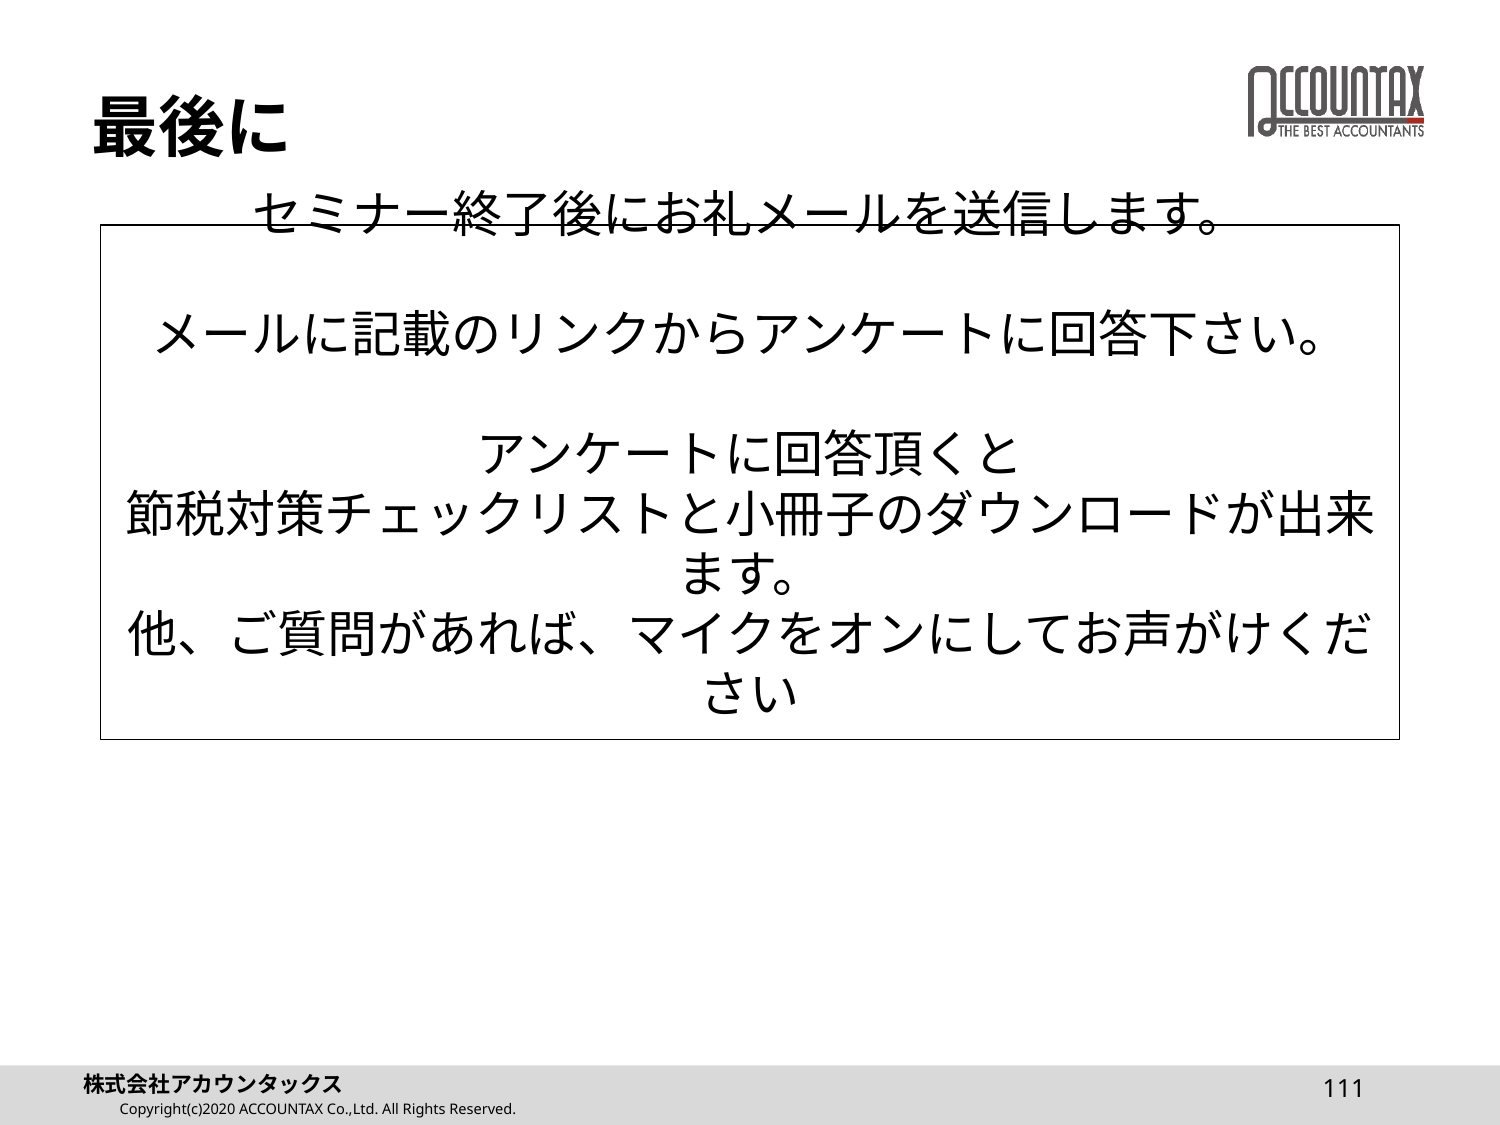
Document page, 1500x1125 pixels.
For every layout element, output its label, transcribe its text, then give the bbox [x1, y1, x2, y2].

picture [1267, 66, 1424, 137]
slide_number 111 [1266, 1064, 1422, 1118]
text_box セミナー終了後にお礼メールを送信します。 メールに記載のリンクからアンケートに回答下さい。 アンケートに回答頂くと 節税対策チェックリストと小冊子のダウンロードが出来ます。 他、ご質問があれば、マイクをオンにしてお声がけください [100, 225, 1400, 740]
title 最後に [76, 31, 1267, 219]
